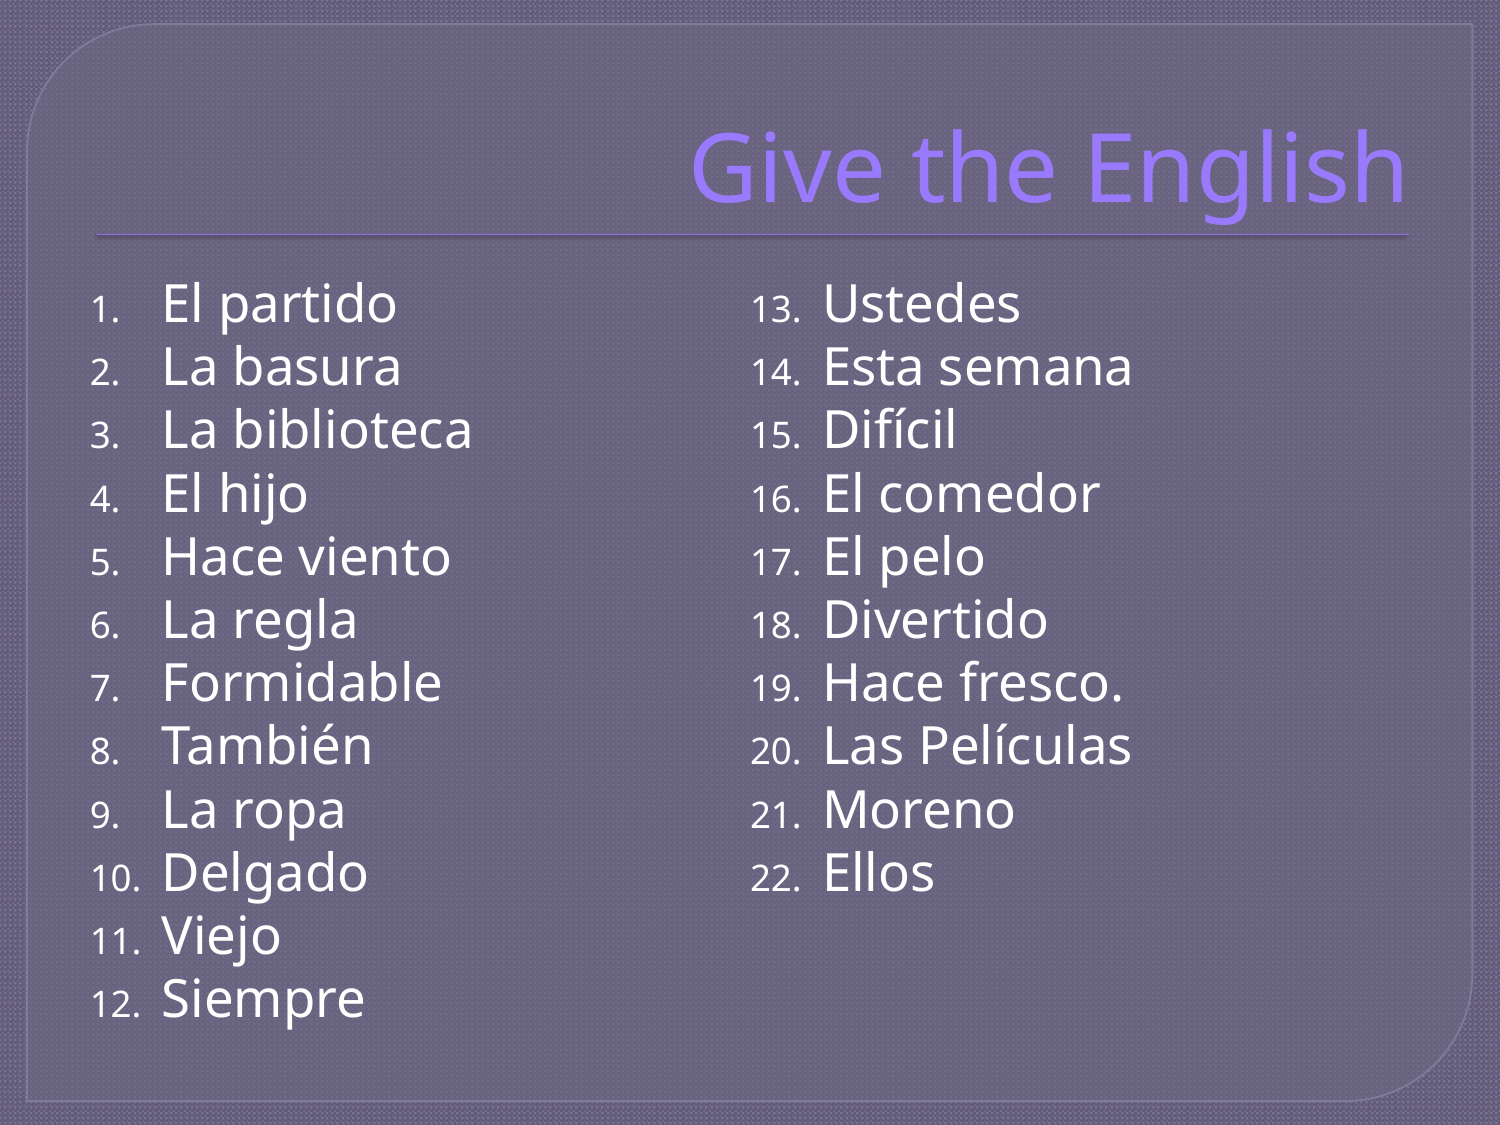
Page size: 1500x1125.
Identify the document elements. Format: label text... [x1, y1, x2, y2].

list El partido La basura La biblioteca El hijo Hace viento La regla Formidable También La ropa Delgado Viejo Siempre Ustedes Esta semana Difícil El comedor El pelo Divertido Hace fresco. Las Películas Moreno Ellos [75, 262, 1425, 1038]
title Give the English [75, 41, 1425, 230]
